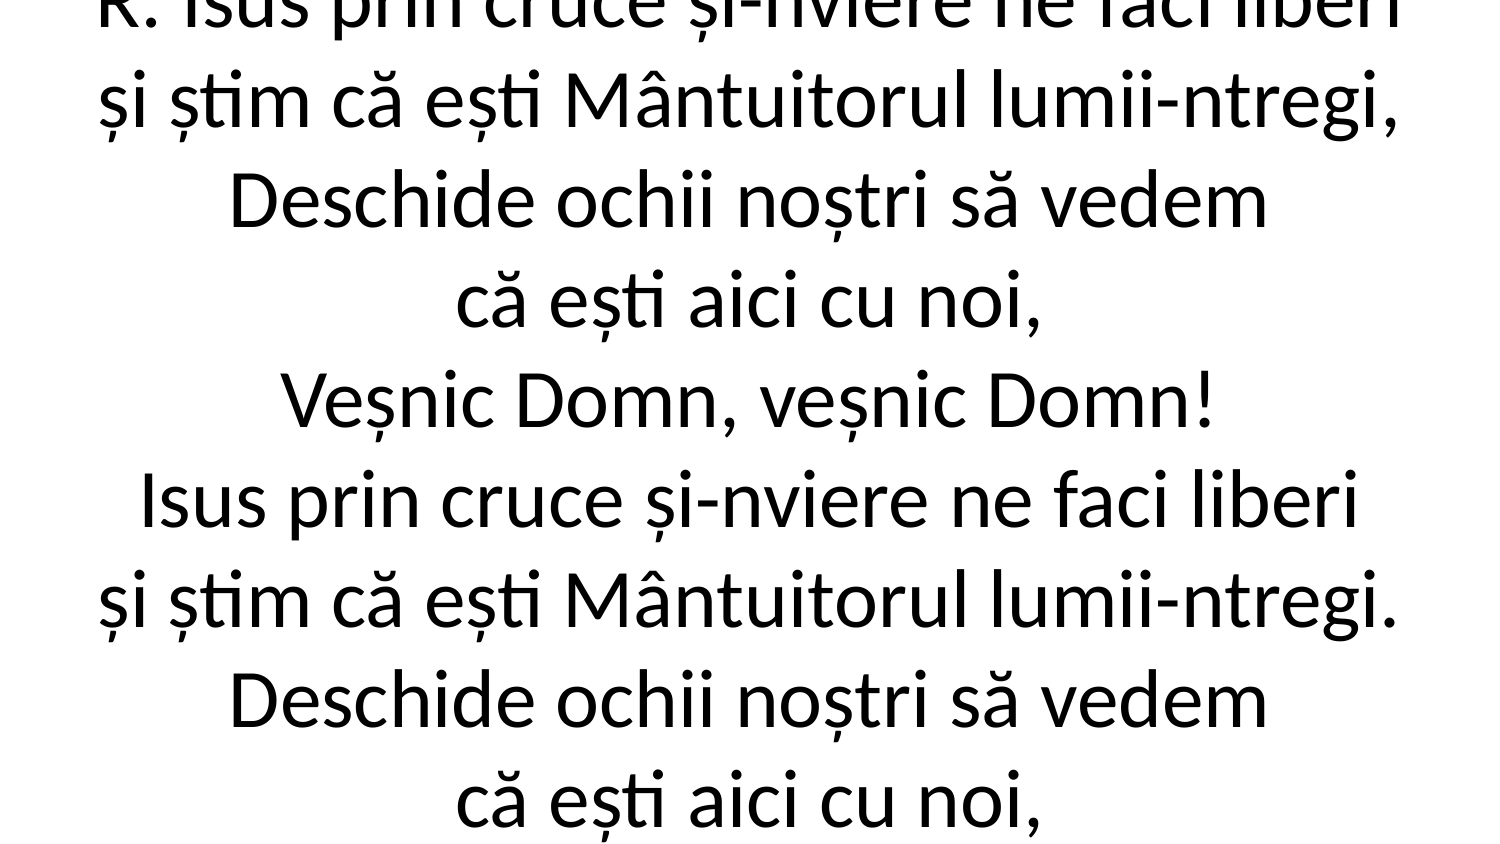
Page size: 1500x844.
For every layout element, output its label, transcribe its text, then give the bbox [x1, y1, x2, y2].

text_box R: Isus prin cruce și-nviere ne faci liberi și știm că ești Mântuitorul lumii-ntregi, Deschide ochii noștri să vedem că ești aici cu noi, Veșnic Domn, veșnic Domn! Isus prin cruce și-nviere ne faci liberi și știm că ești Mântuitorul lumii-ntregi. Deschide ochii noștri să vedem că ești aici cu noi, Veșnic Domn, veșnic Domn! [80, 0, 1420, 844]
